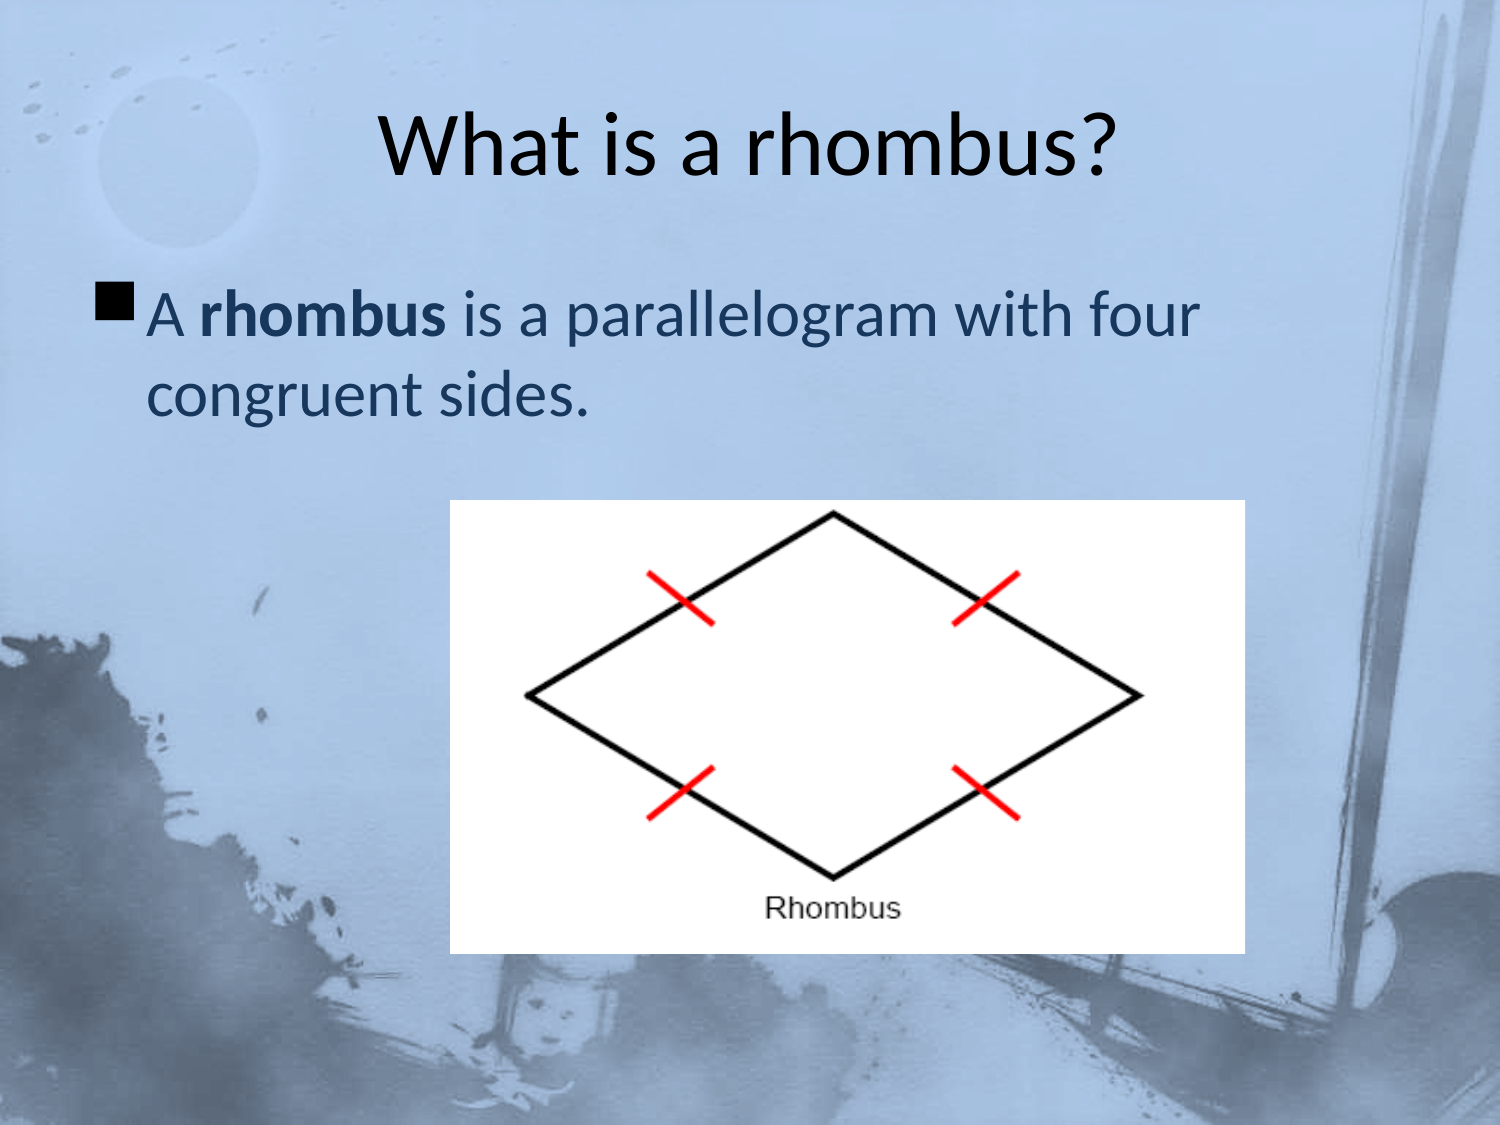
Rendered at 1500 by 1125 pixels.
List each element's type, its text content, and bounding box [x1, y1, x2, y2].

list A rhombus is a parallelogram with four congruent sides. [75, 262, 1425, 1005]
picture [449, 499, 1246, 955]
title What is a rhombus? [75, 45, 1425, 233]
